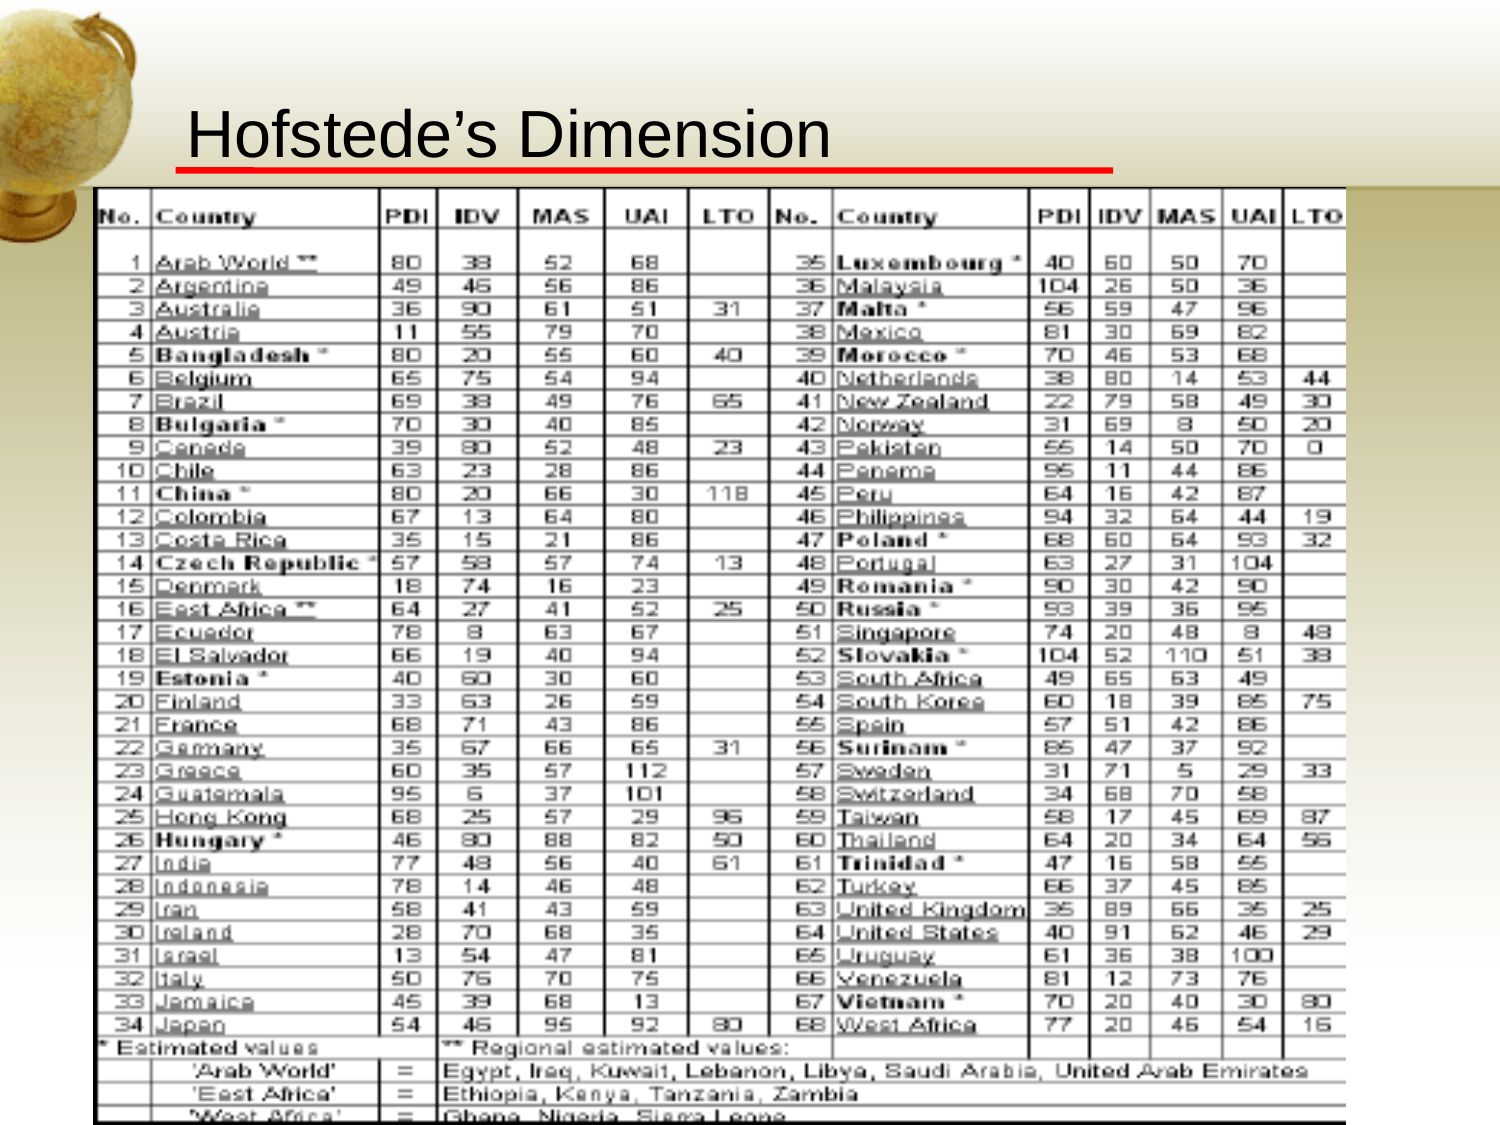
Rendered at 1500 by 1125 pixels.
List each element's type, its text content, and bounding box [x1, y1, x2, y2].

title Hofstede’s Dimension [170, 36, 1436, 179]
picture [0, 0, 1500, 1125]
